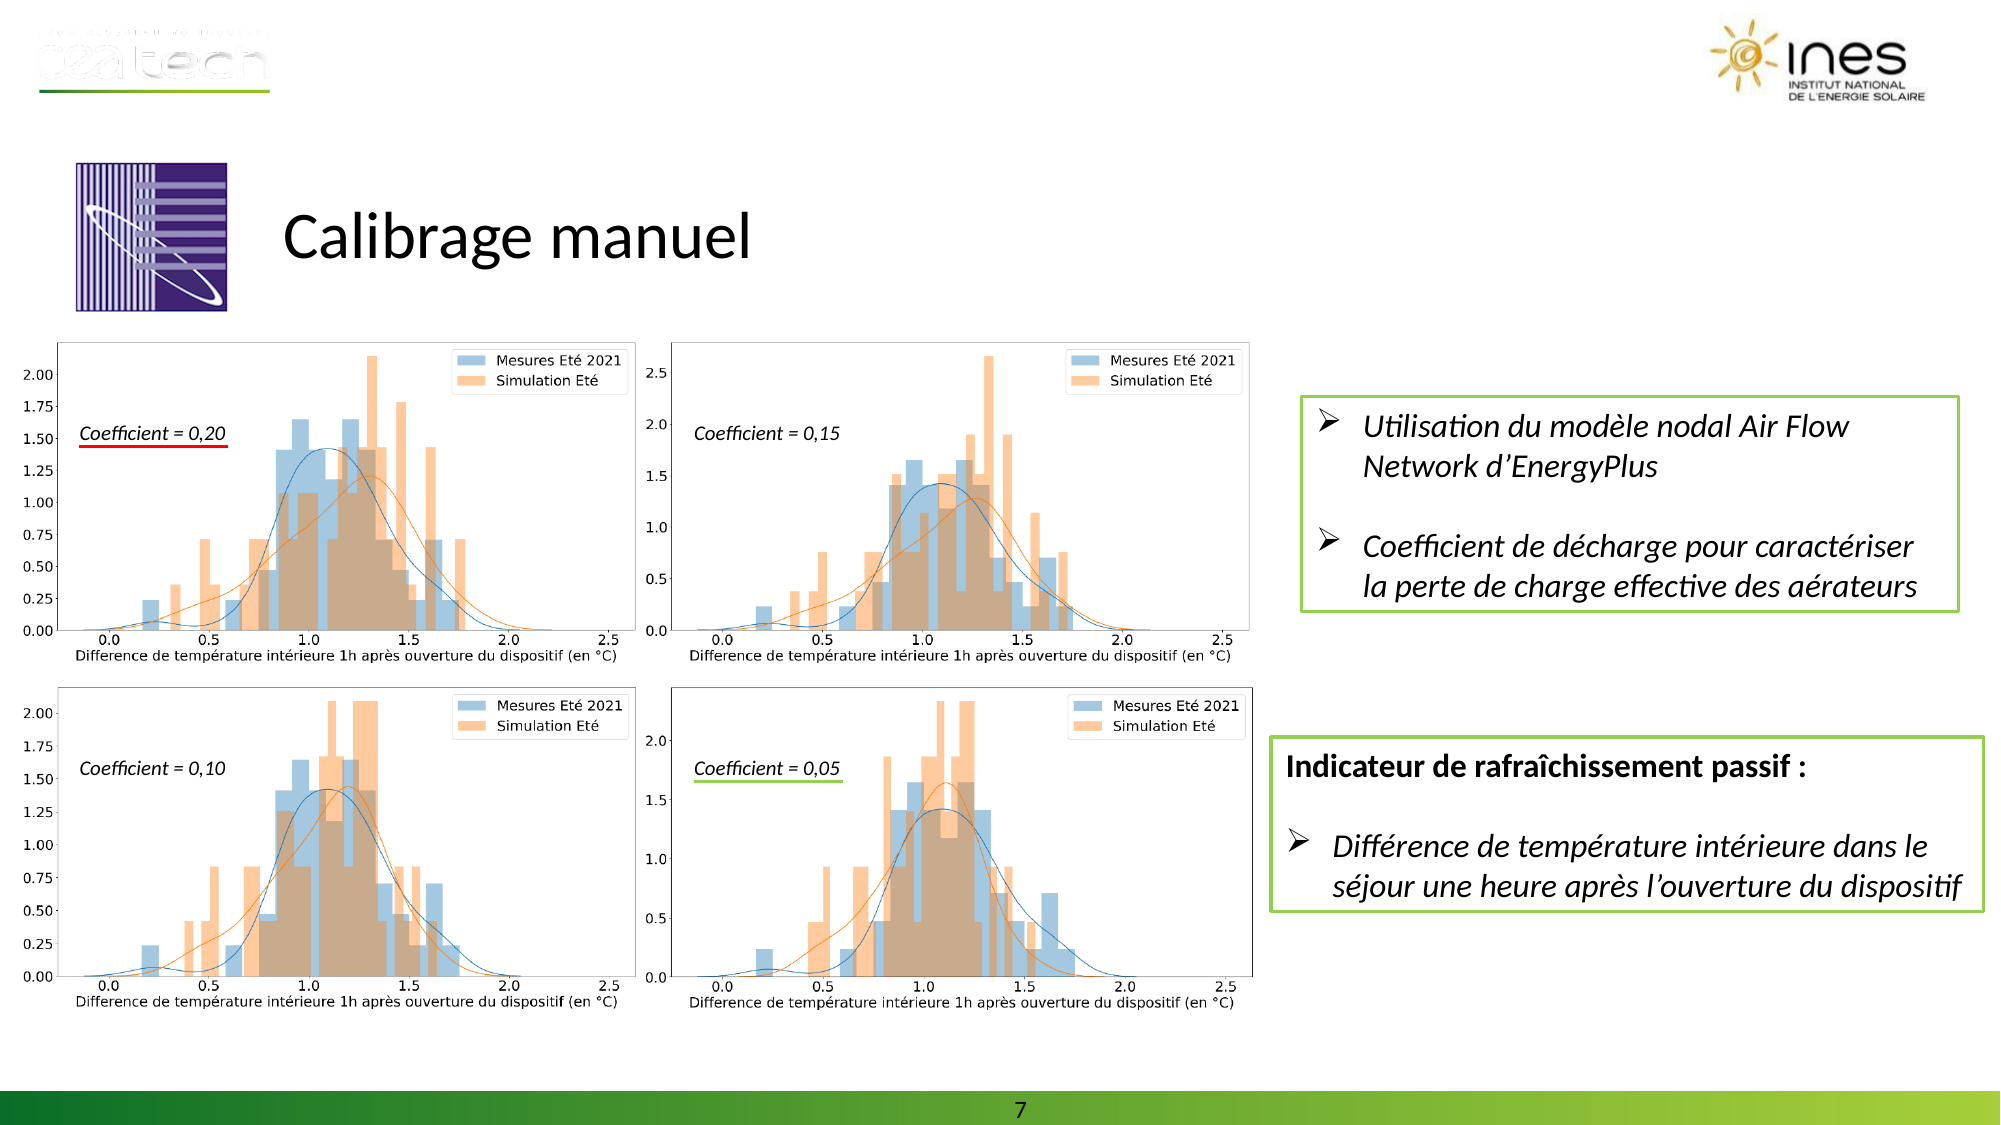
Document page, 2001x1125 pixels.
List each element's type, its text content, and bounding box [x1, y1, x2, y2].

text_box Utilisation du modèle nodal Air Flow Network d’EnergyPlus Coefficient de décharge pour caractériser la perte de charge effective des aérateurs [1301, 396, 1959, 612]
picture [36, 30, 270, 93]
picture [21, 341, 636, 665]
picture [75, 162, 230, 312]
picture [21, 686, 636, 1010]
title Calibrage manuel [268, 199, 1648, 274]
slide_number 7 [957, 1092, 1042, 1125]
picture [644, 341, 1250, 665]
text_box Indicateur de rafraîchissement passif : Différence de température intérieure dans le séjour une heure après l’ouverture du dispositif [1271, 737, 1984, 912]
picture [644, 686, 1254, 1010]
picture [1703, 13, 1932, 107]
